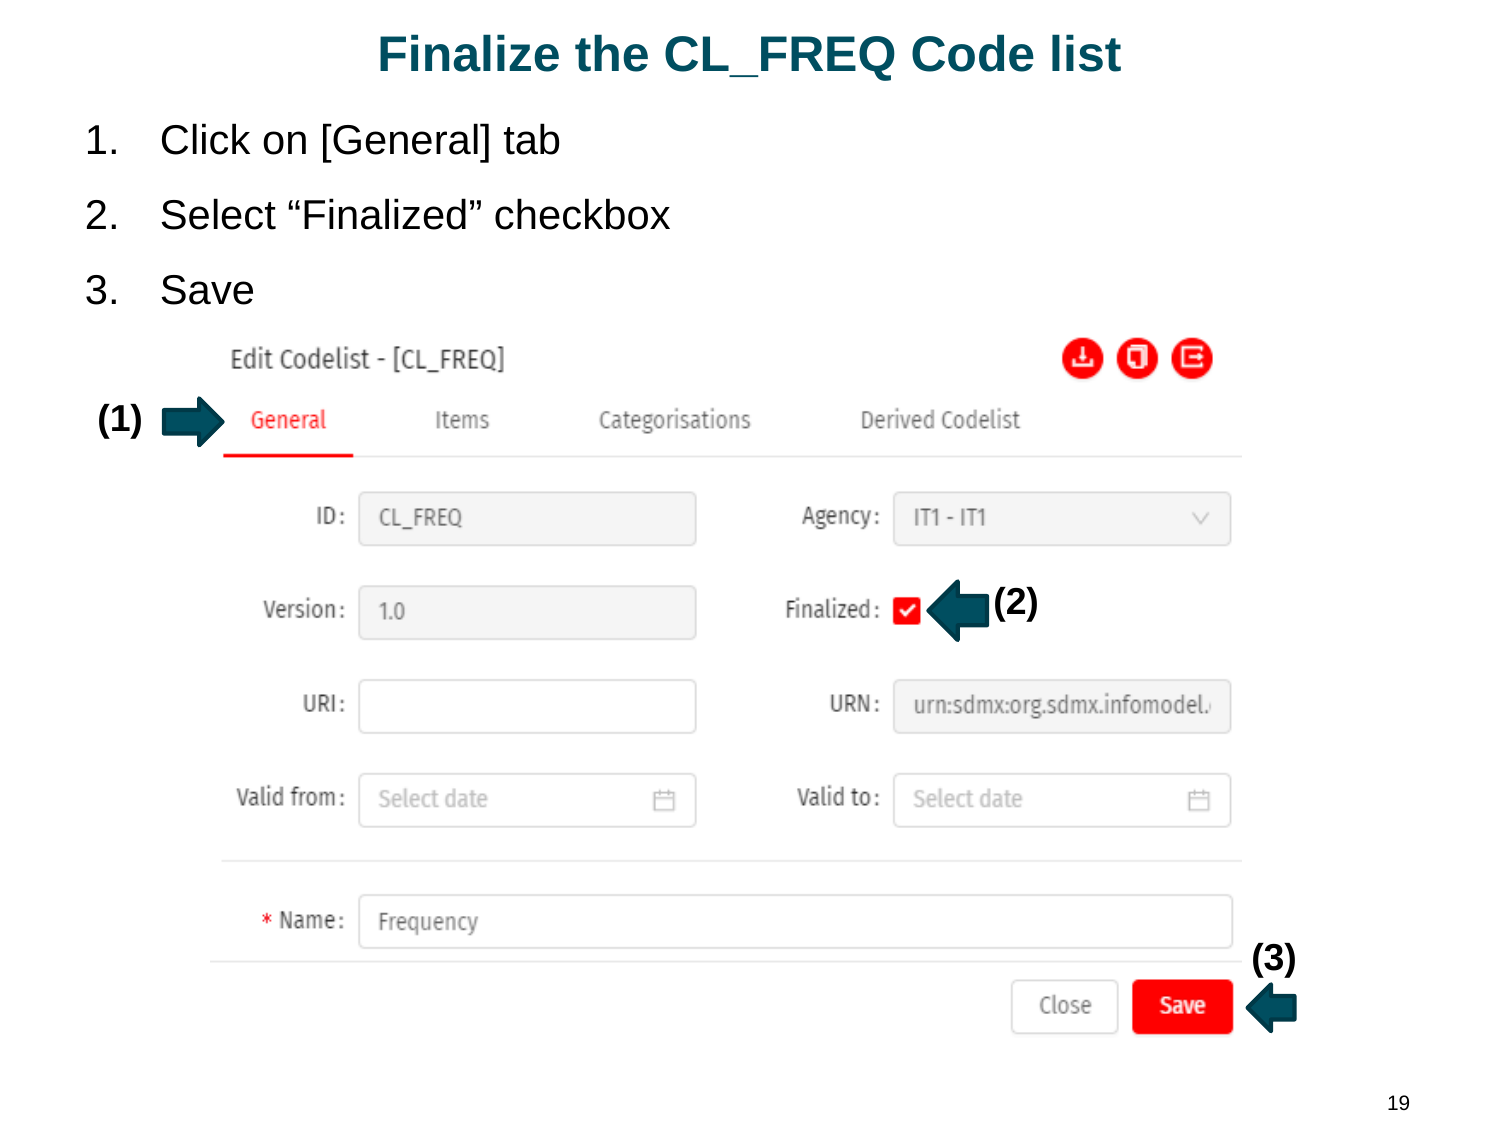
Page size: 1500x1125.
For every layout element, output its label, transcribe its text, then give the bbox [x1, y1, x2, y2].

text_box [1246, 986, 1297, 1034]
text_box (1) [82, 386, 159, 447]
title Finalize the CL_FREQ Code list [75, 20, 1425, 82]
slide_number 19 [1074, 1082, 1425, 1125]
text_box [161, 396, 205, 448]
text_box Click on [General] tab Select “Finalized” checkbox Save [70, 105, 1423, 321]
picture [210, 327, 1242, 1044]
text_box (3) [1246, 925, 1312, 986]
